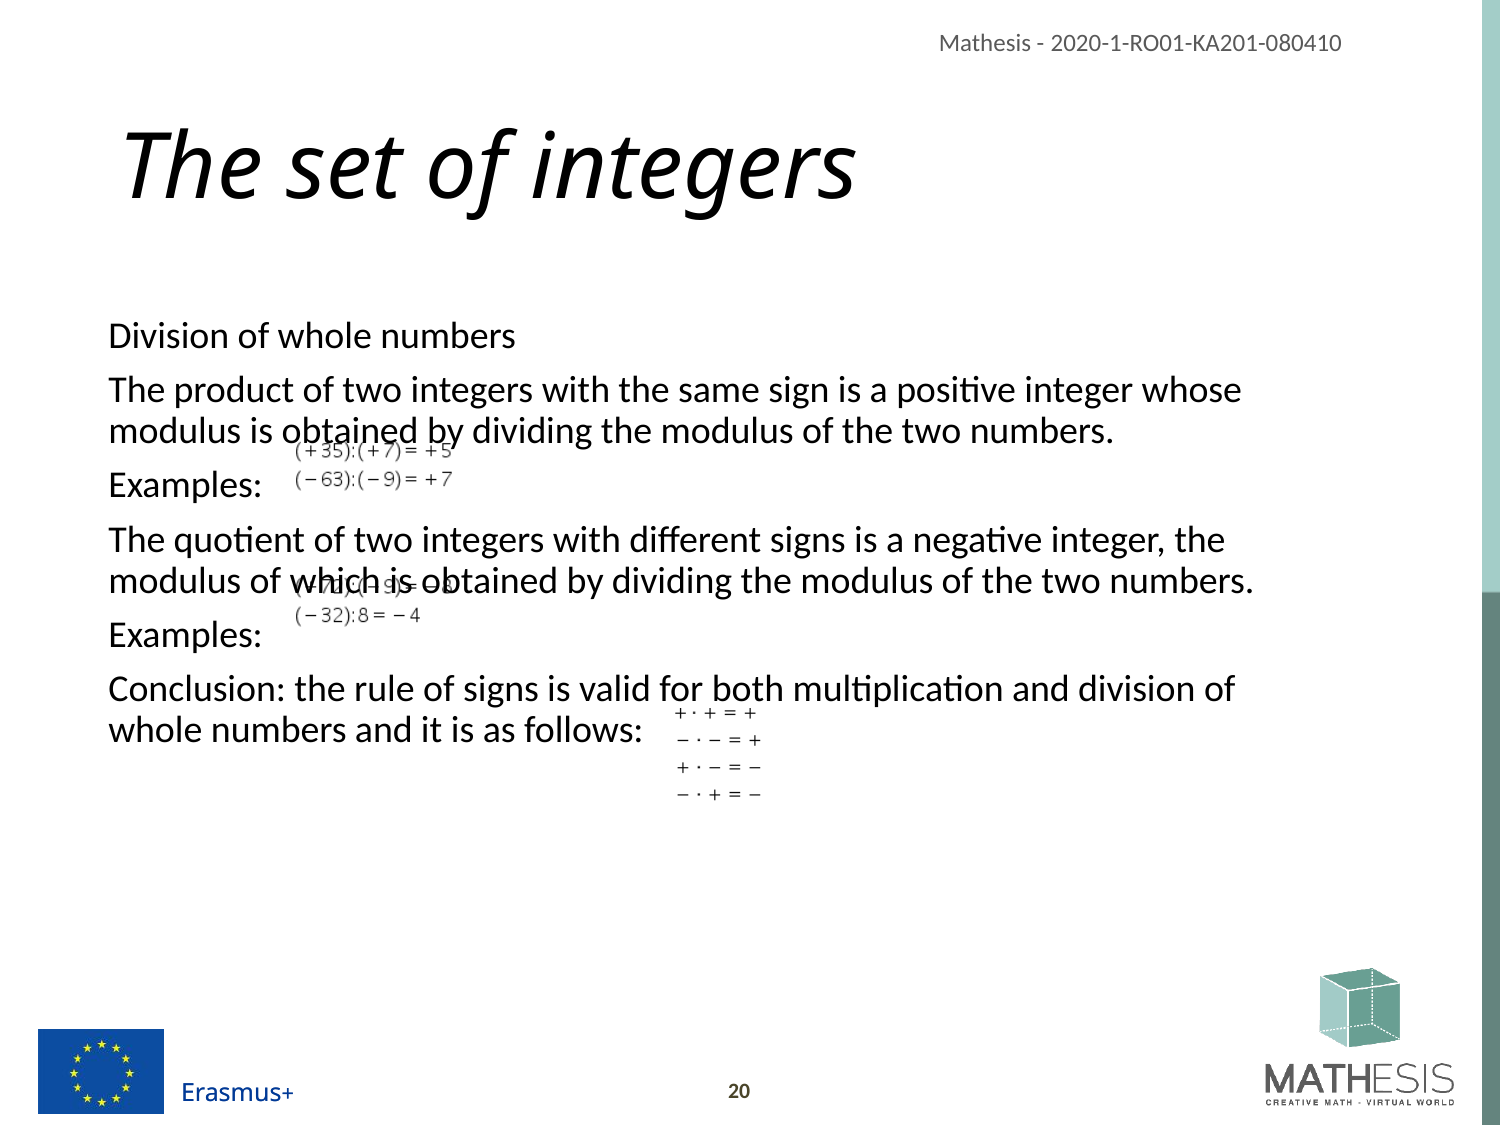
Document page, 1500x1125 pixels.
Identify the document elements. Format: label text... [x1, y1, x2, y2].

list Division of whole numbers The product of two integers with the same sign is a positive integer whose modulus is obtained by dividing the modulus of the two numbers. Examples: The quotient of two integers with different signs is a negative integer, the modulus of which is obtained by dividing the modulus of the two numbers. Examples: Conclusion: the rule of signs is valid for both multiplication and division of whole numbers and it is as follows: [93, 308, 1292, 804]
picture [38, 1029, 164, 1114]
title The set of integers [103, 59, 1397, 278]
picture [295, 572, 453, 627]
picture [295, 436, 453, 491]
picture [673, 708, 765, 824]
